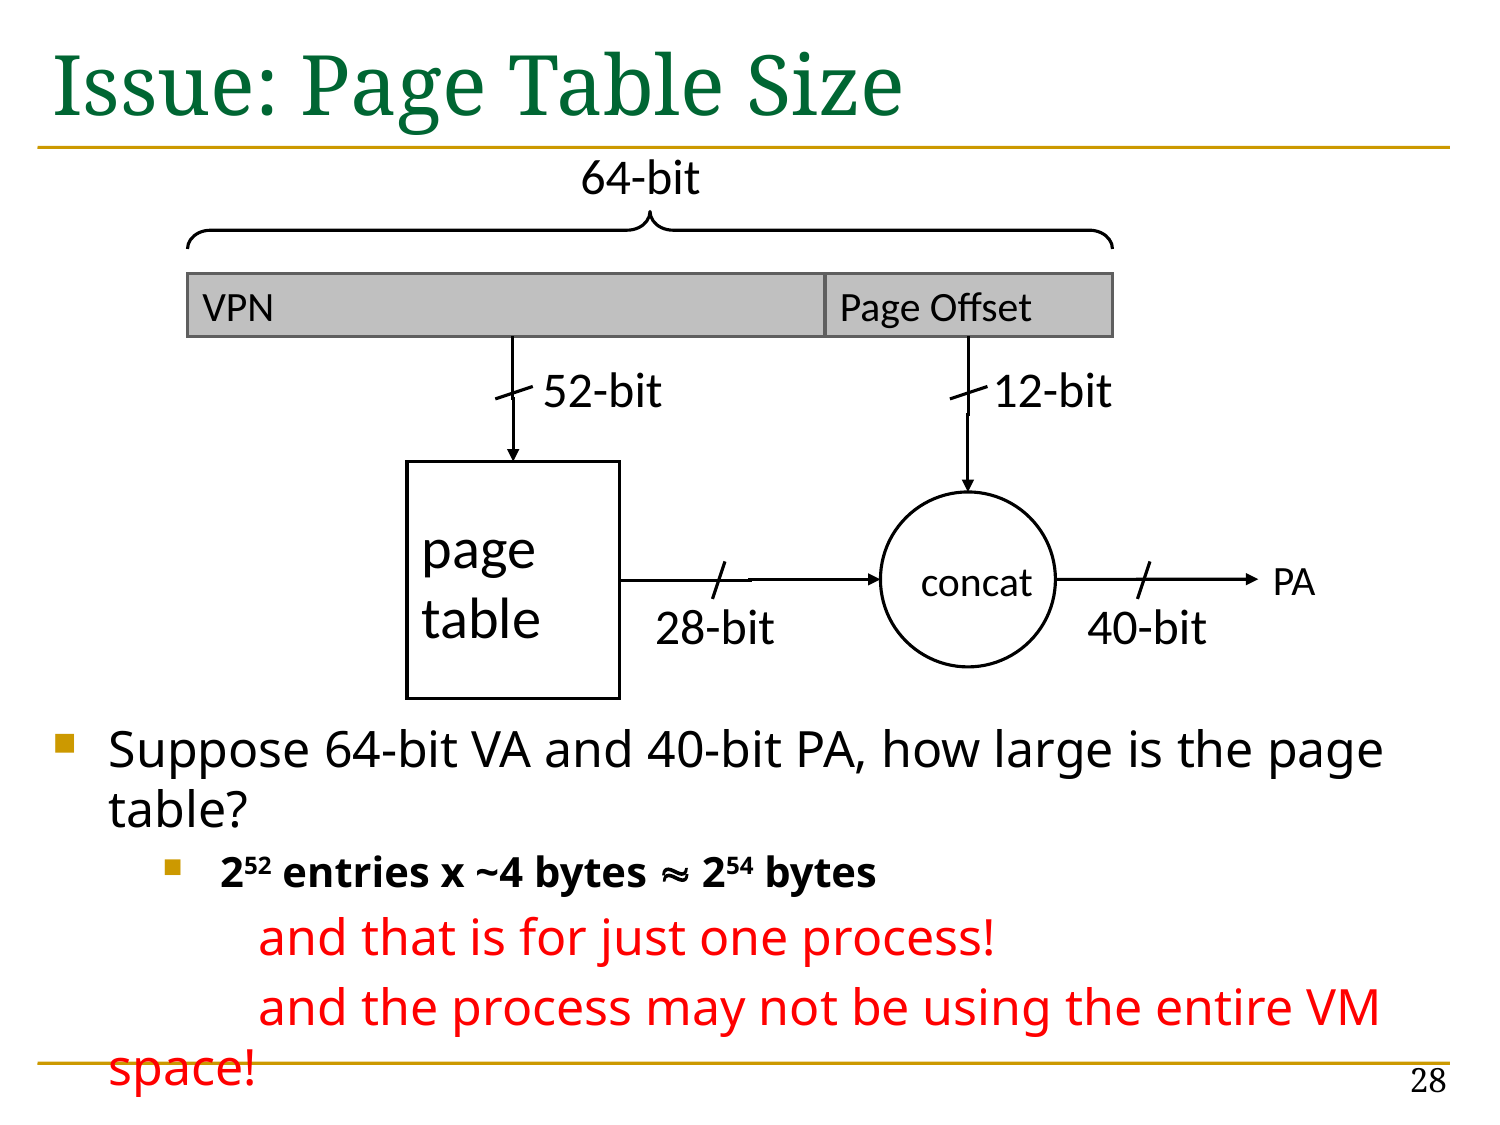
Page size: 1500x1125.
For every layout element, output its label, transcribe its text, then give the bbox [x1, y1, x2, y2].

text_box VPN [187, 273, 824, 337]
text_box PA [1258, 546, 1331, 612]
text_box Page Offset [824, 273, 1113, 337]
text_box 28-bit [640, 590, 791, 663]
text_box concat [880, 491, 1056, 667]
text_box page table [406, 461, 620, 699]
text_box 40-bit [1072, 589, 1223, 663]
text_box 12-bit [977, 349, 1128, 425]
title Issue: Page Table Size [37, 24, 1450, 149]
slide_number 28 [1111, 1036, 1462, 1112]
text_box 52-bit [527, 349, 678, 425]
list Suppose 64-bit VA and 40-bit PA, how large is the page table? 252 entries x ~4 bytes  254 bytes and that is for just one process! and the process may not be using the entire VM space! [37, 149, 1488, 1063]
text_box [187, 137, 1113, 250]
